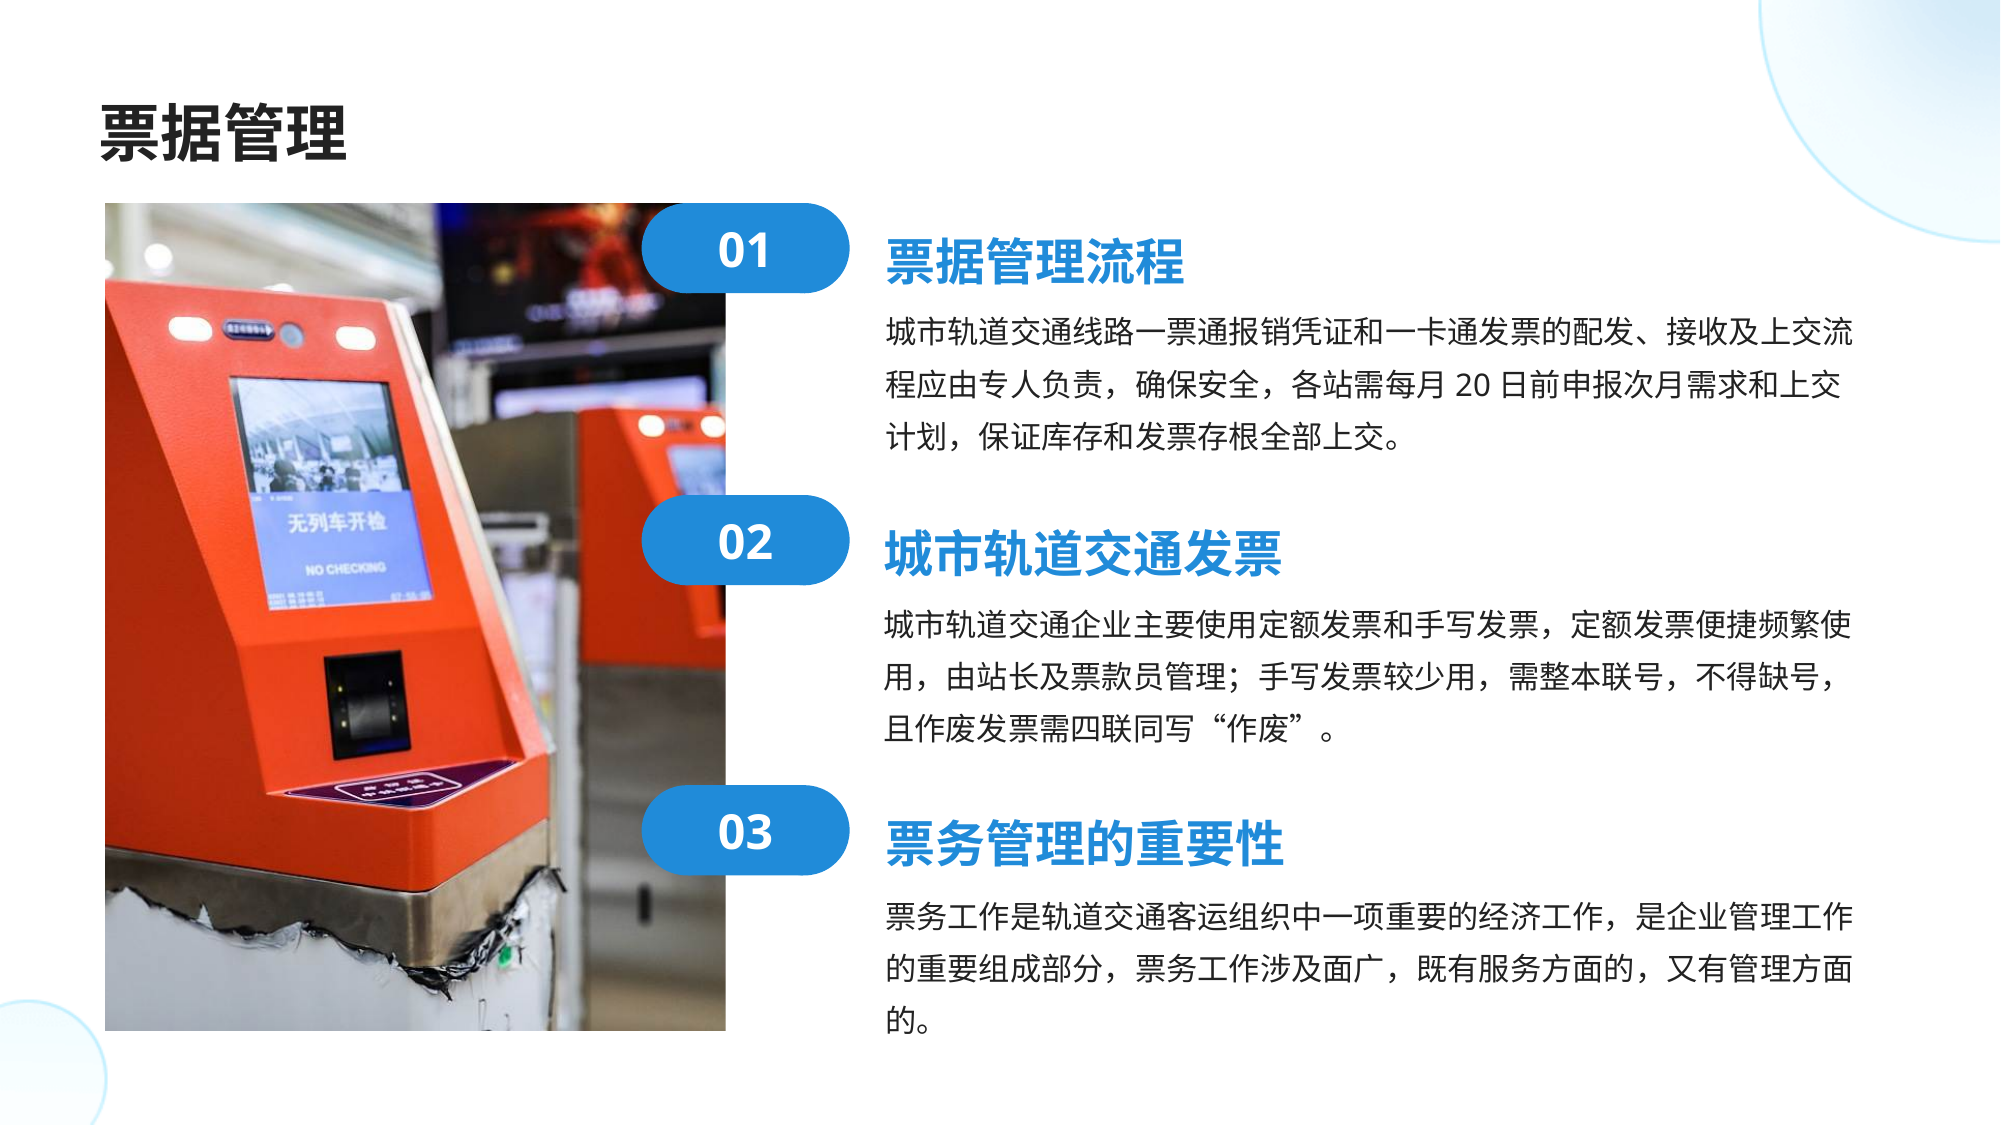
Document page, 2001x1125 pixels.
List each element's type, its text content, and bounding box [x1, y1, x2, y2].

picture [0, 0, 2001, 1125]
text_box 02 [731, 501, 809, 579]
text_box [781, 785, 850, 876]
text_box 城市轨道交通企业主要使用定额发票和手写发票，定额发票便捷频繁使用，由站长及票款员管理；手写发票较少用，需整本联号，不得缺号，且作废发票需四联同写“作废”。 [862, 569, 1868, 775]
text_box 01 [731, 209, 809, 287]
text_box [728, 203, 795, 209]
text_box 票据管理流程 [864, 191, 1897, 306]
text_box [781, 495, 850, 586]
text_box [781, 203, 850, 294]
text_box 03 [731, 791, 809, 869]
text_box [731, 287, 799, 294]
text_box [731, 495, 795, 501]
text_box [731, 579, 799, 586]
text_box 票务管理的重要性 [864, 773, 1897, 888]
text_box [731, 869, 798, 876]
text_box 城市轨道交通发票 [862, 483, 1895, 598]
text_box [731, 785, 796, 791]
text_box 票据管理 [78, 43, 1922, 189]
text_box 城市轨道交通线路一票通报销凭证和一卡通发票的配发、接收及上交流程应由专人负责，确保安全，各站需每月20日前申报次月需求和上交计划，保证库存和发票存根全部上交。 [864, 277, 1870, 483]
text_box 票务工作是轨道交通客运组织中一项重要的经济工作，是企业管理工作的重要组成部分，票务工作涉及面广，既有服务方面的，又有管理方面的。 [864, 861, 1870, 1067]
